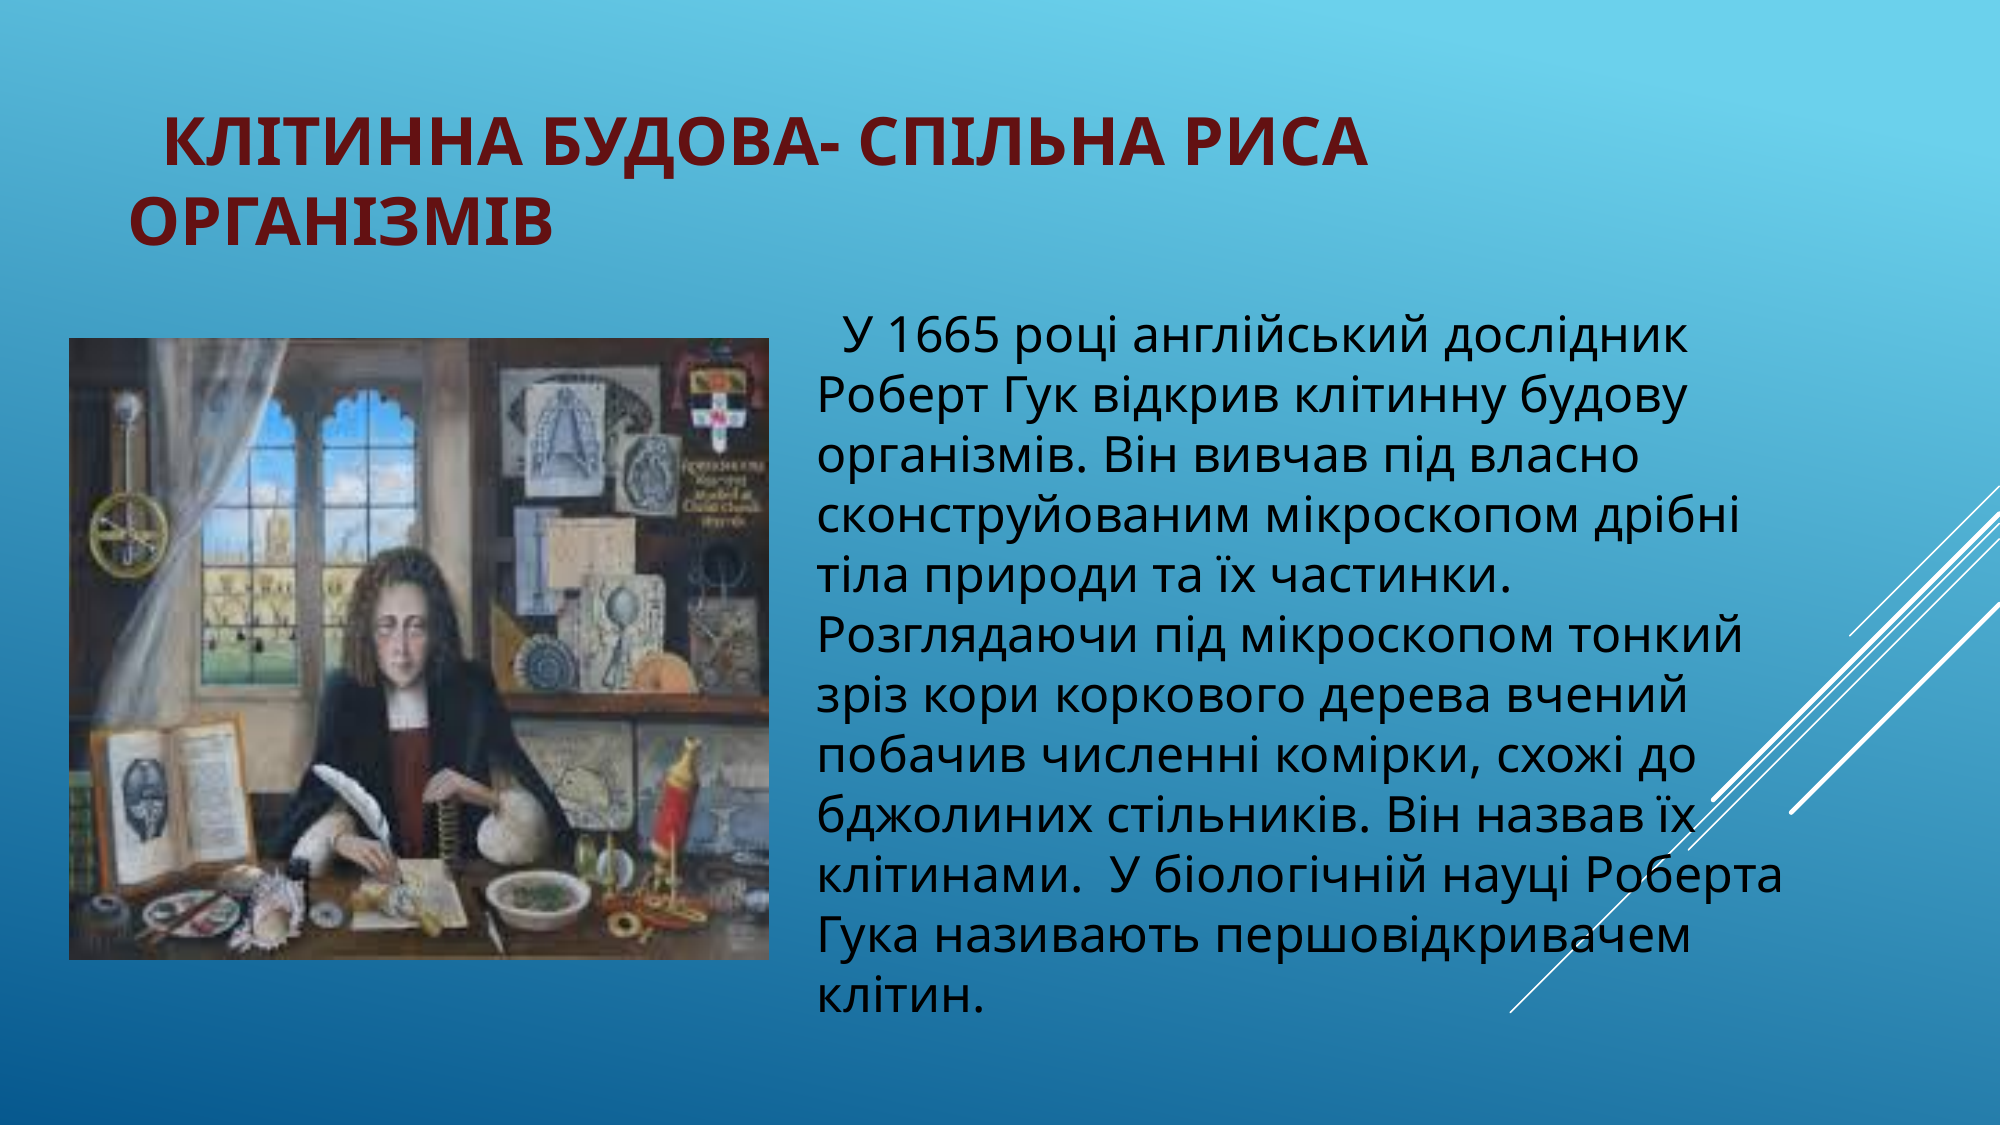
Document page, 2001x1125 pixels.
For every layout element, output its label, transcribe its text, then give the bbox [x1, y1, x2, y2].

list У 1665 році англійський дослідник Роберт Гук відкрив клітинну будову організмів. Він вивчав під власно сконструйованим мікроскопом дрібні тіла природи та їх частинки. Розглядаючи під мікроскопом тонкий зріз кори коркового дерева вчений побачив численні комірки, схожі до бджолиних стільників. Він назвав їх клітинами. У біологічній науці Роберта Гука називають першовідкривачем клітин. [801, 299, 1855, 1107]
title Клітинна будова- спільна риса організмів [112, 56, 1763, 300]
picture [69, 338, 769, 960]
